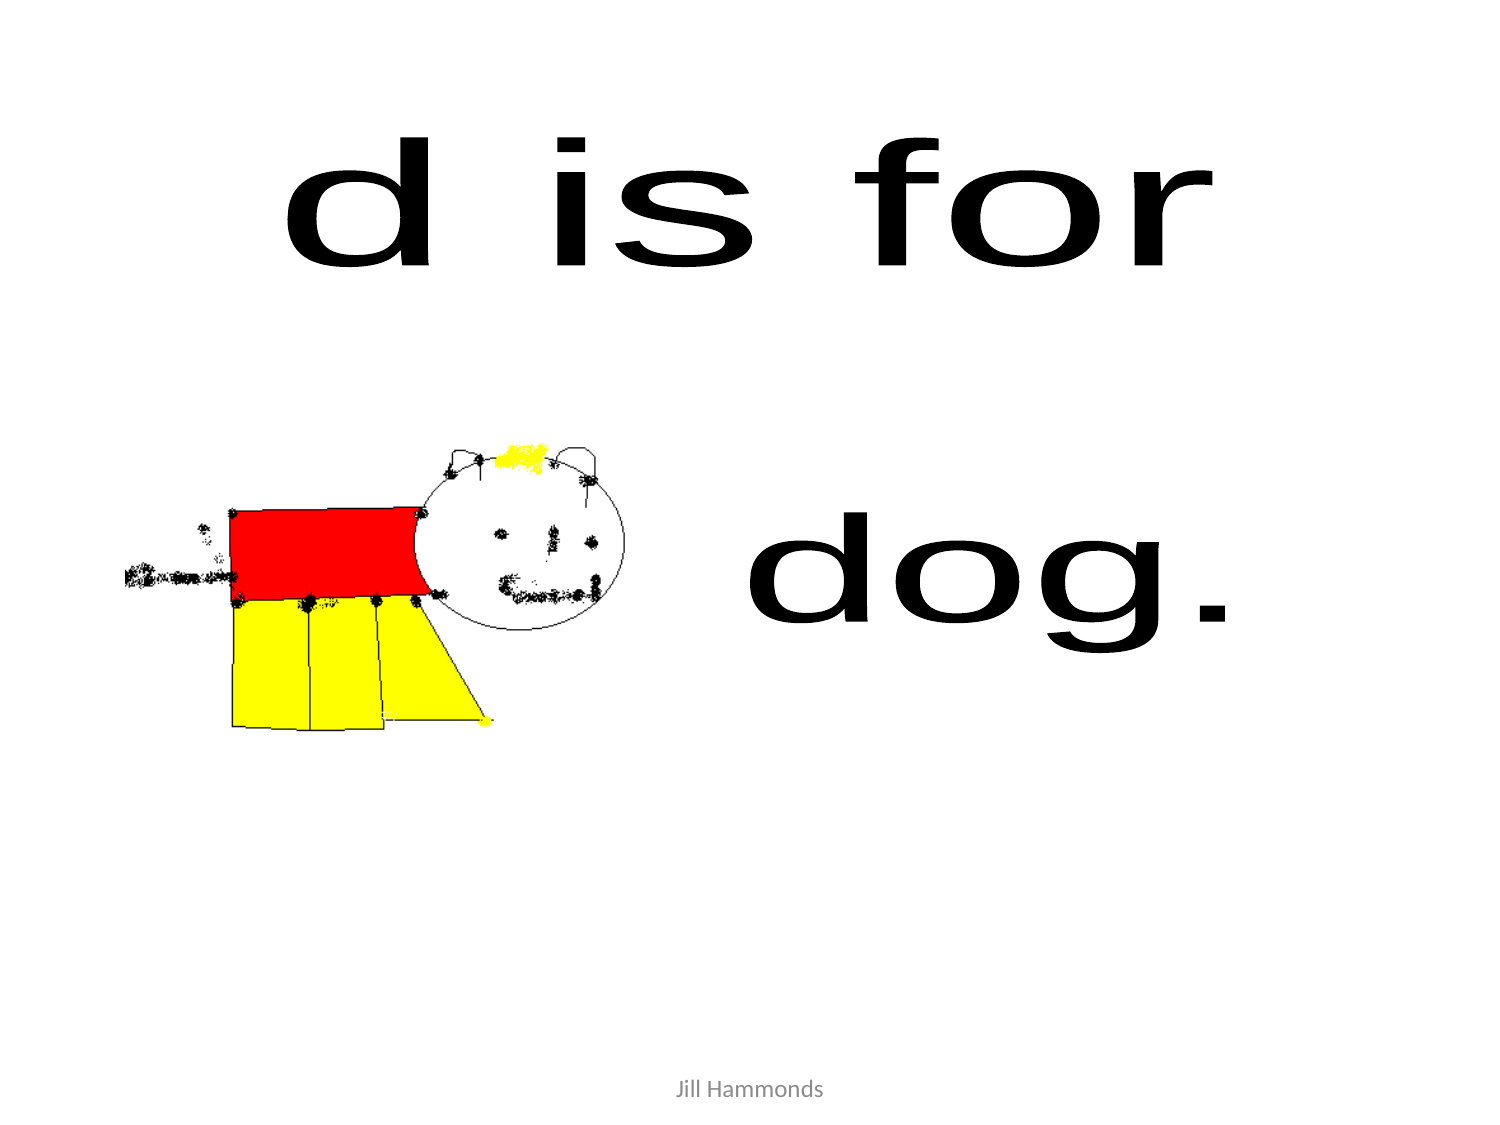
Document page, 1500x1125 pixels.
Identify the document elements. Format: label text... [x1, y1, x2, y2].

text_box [124, 437, 658, 748]
footer Jill Hammonds [512, 1042, 988, 1103]
